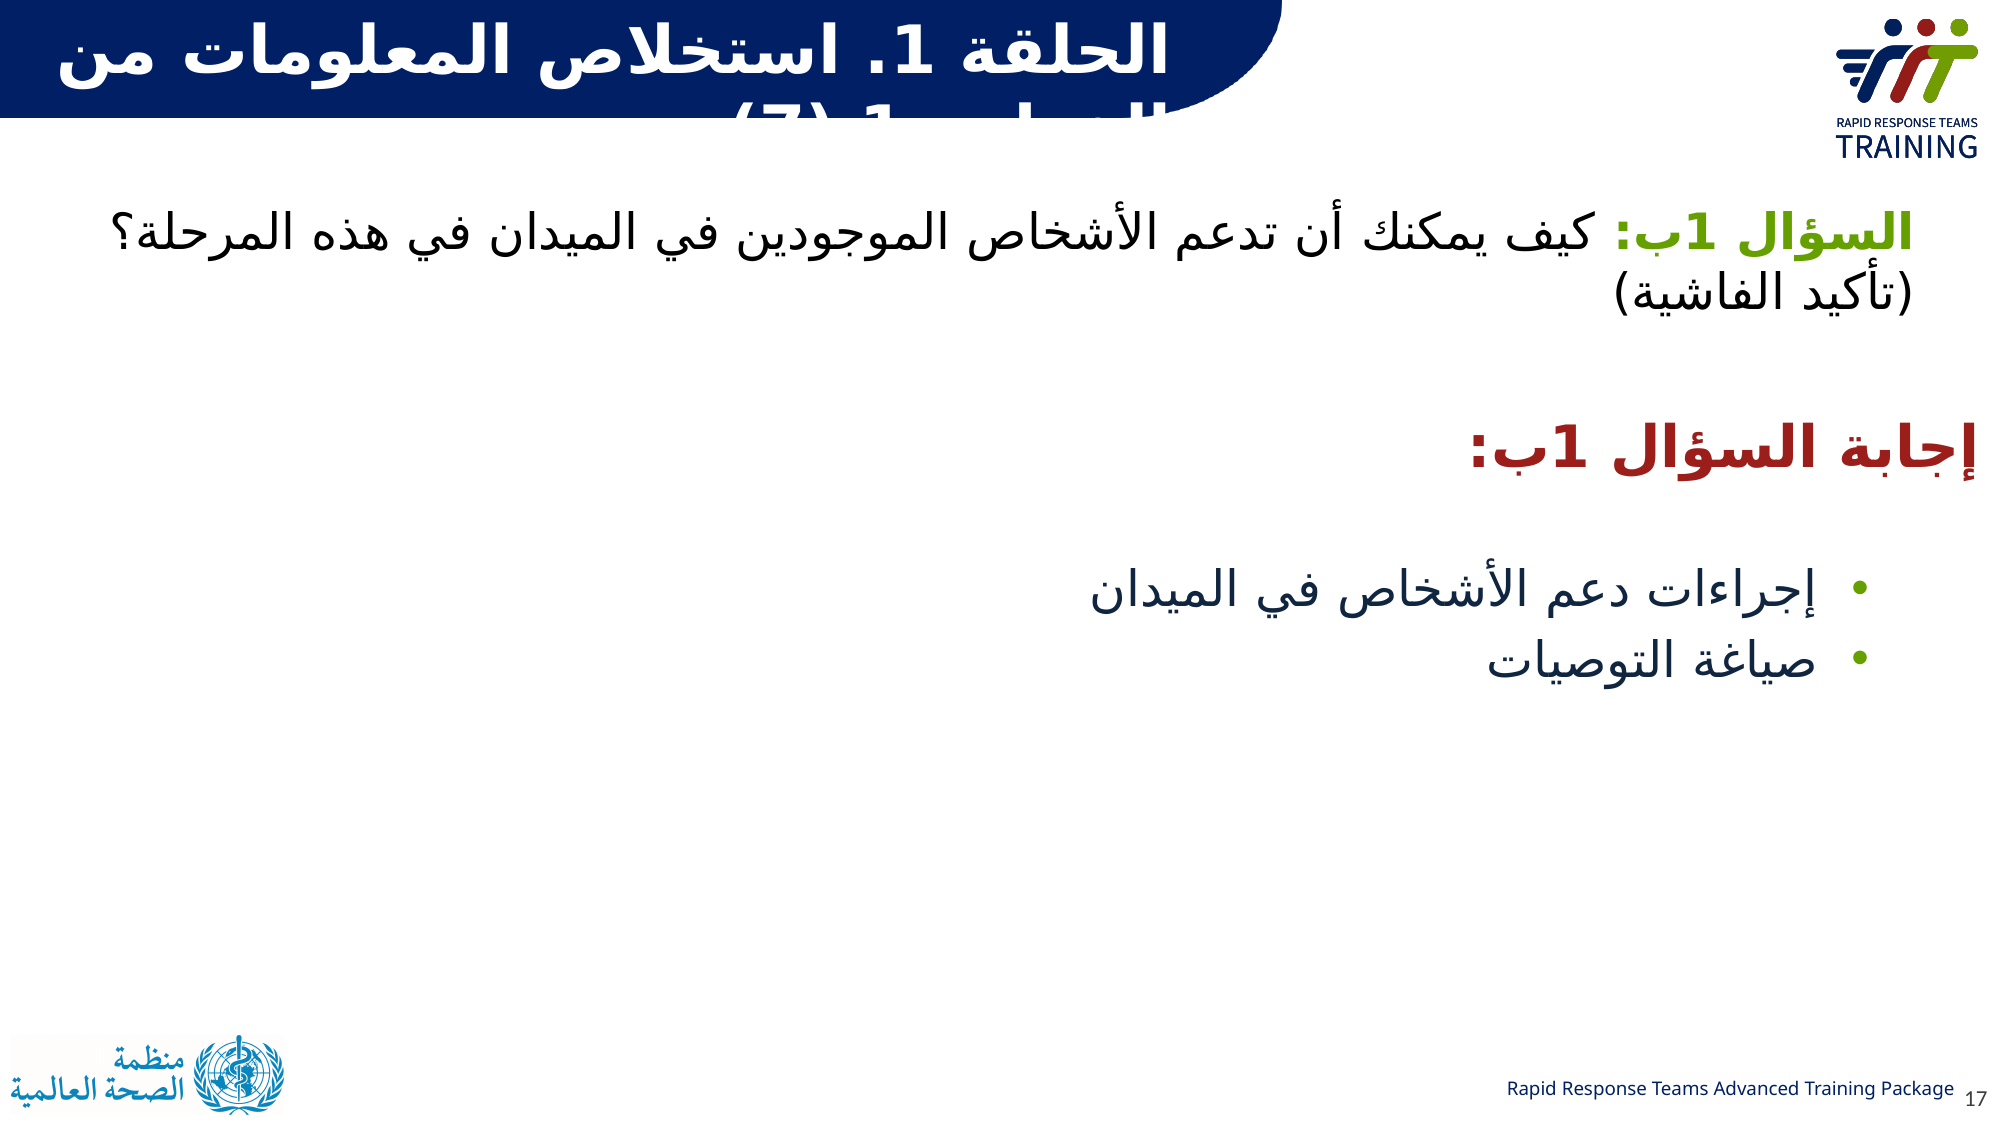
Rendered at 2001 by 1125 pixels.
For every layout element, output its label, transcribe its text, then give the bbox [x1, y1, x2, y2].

text_box إجابة السؤال 1ب: [1432, 409, 1997, 487]
picture [1179, 0, 1282, 118]
picture [11, 1035, 284, 1115]
list إجراءات دعم الأشخاص في الميدان صياغة التوصيات [30, 548, 1877, 970]
picture [241, 1050, 247, 1059]
picture [1835, 19, 1978, 167]
text_box السؤال 1ب: كيف يمكنك أن تدعم الأشخاص الموجودين في الميدان في هذه المرحلة؟ (تأكيد الفاشية) [38, 196, 1915, 386]
text_box الحلقة 1. استخلاص المعلومات من الخطوة 1 (7) [0, 0, 1179, 175]
